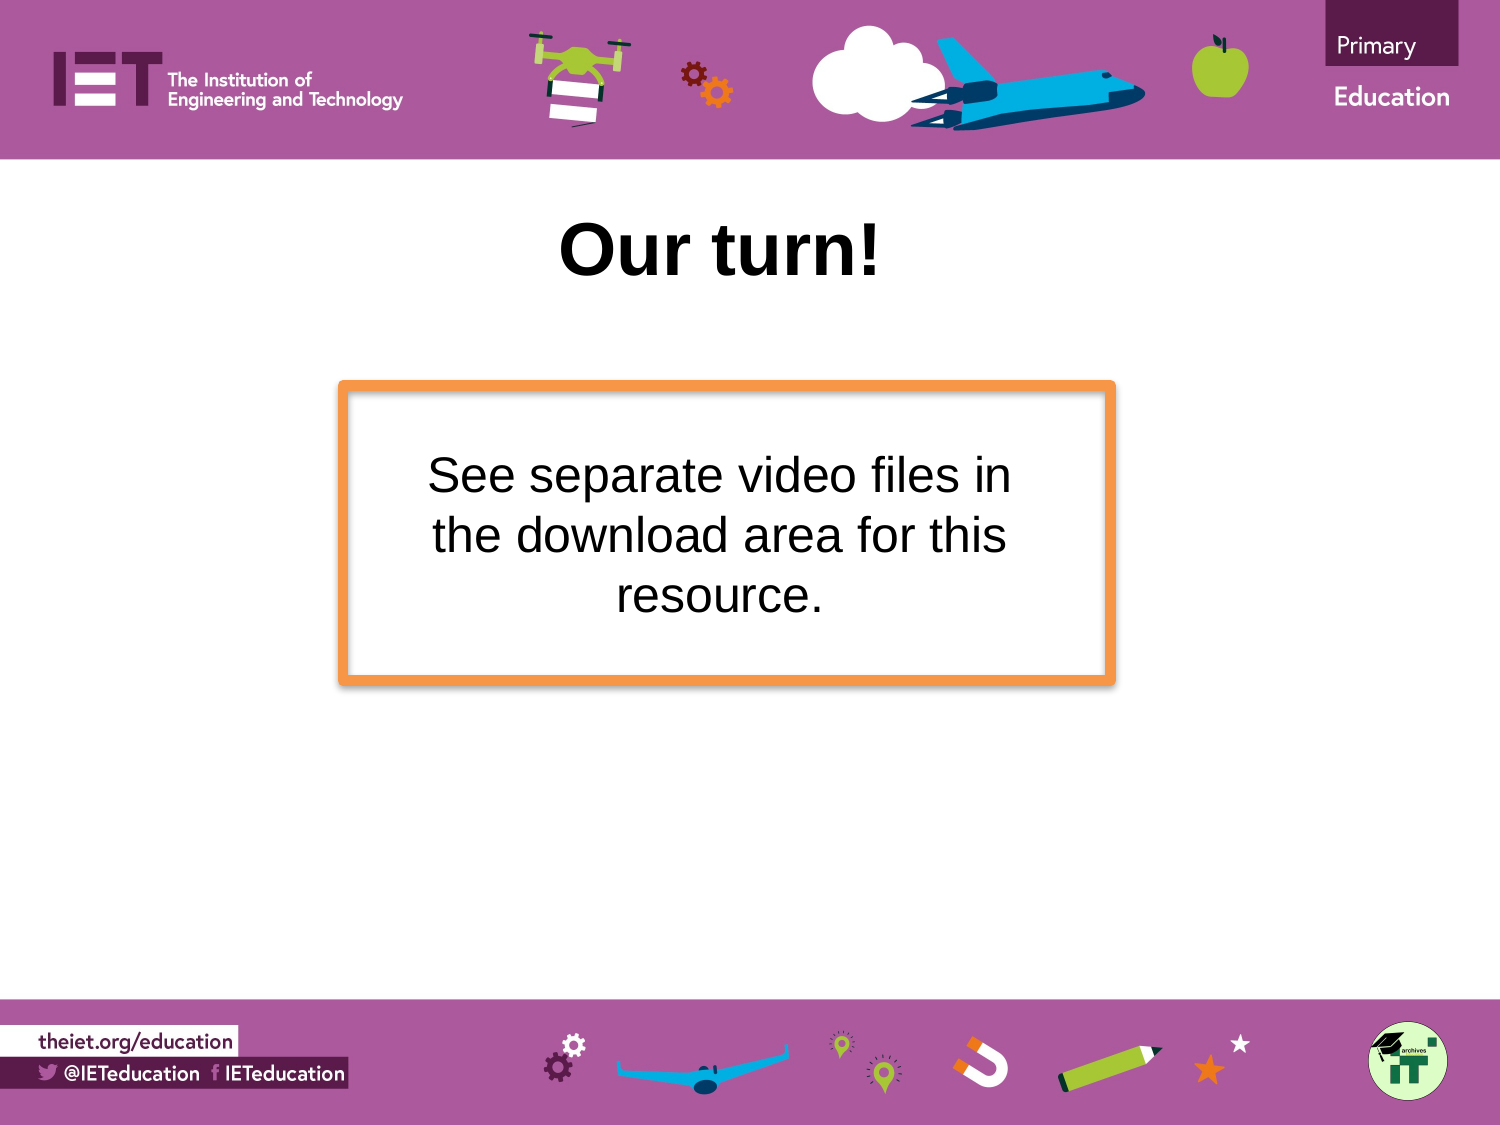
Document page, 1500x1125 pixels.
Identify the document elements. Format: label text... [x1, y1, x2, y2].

text_box Our turn! [529, 171, 912, 297]
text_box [342, 385, 1111, 681]
picture [0, 0, 1500, 1125]
